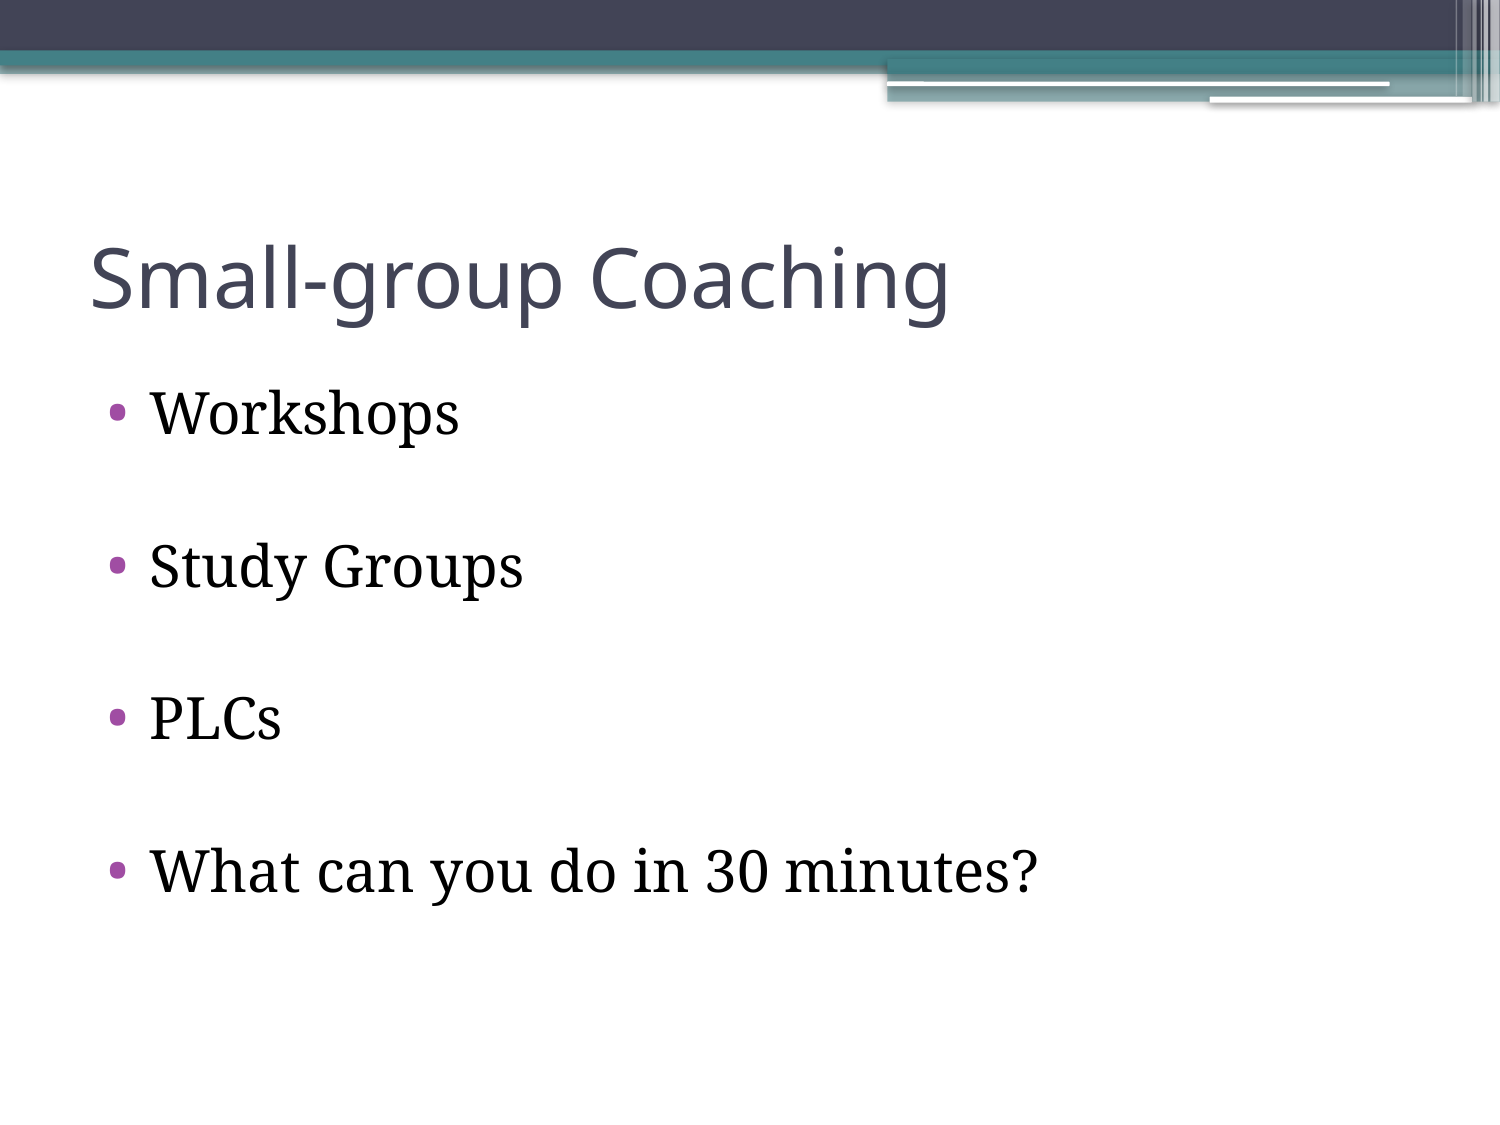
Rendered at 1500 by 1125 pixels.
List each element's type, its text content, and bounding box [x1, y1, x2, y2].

title Small-group Coaching [75, 187, 1425, 363]
list Workshops Study Groups PLCs What can you do in 30 minutes? [75, 368, 1425, 1079]
